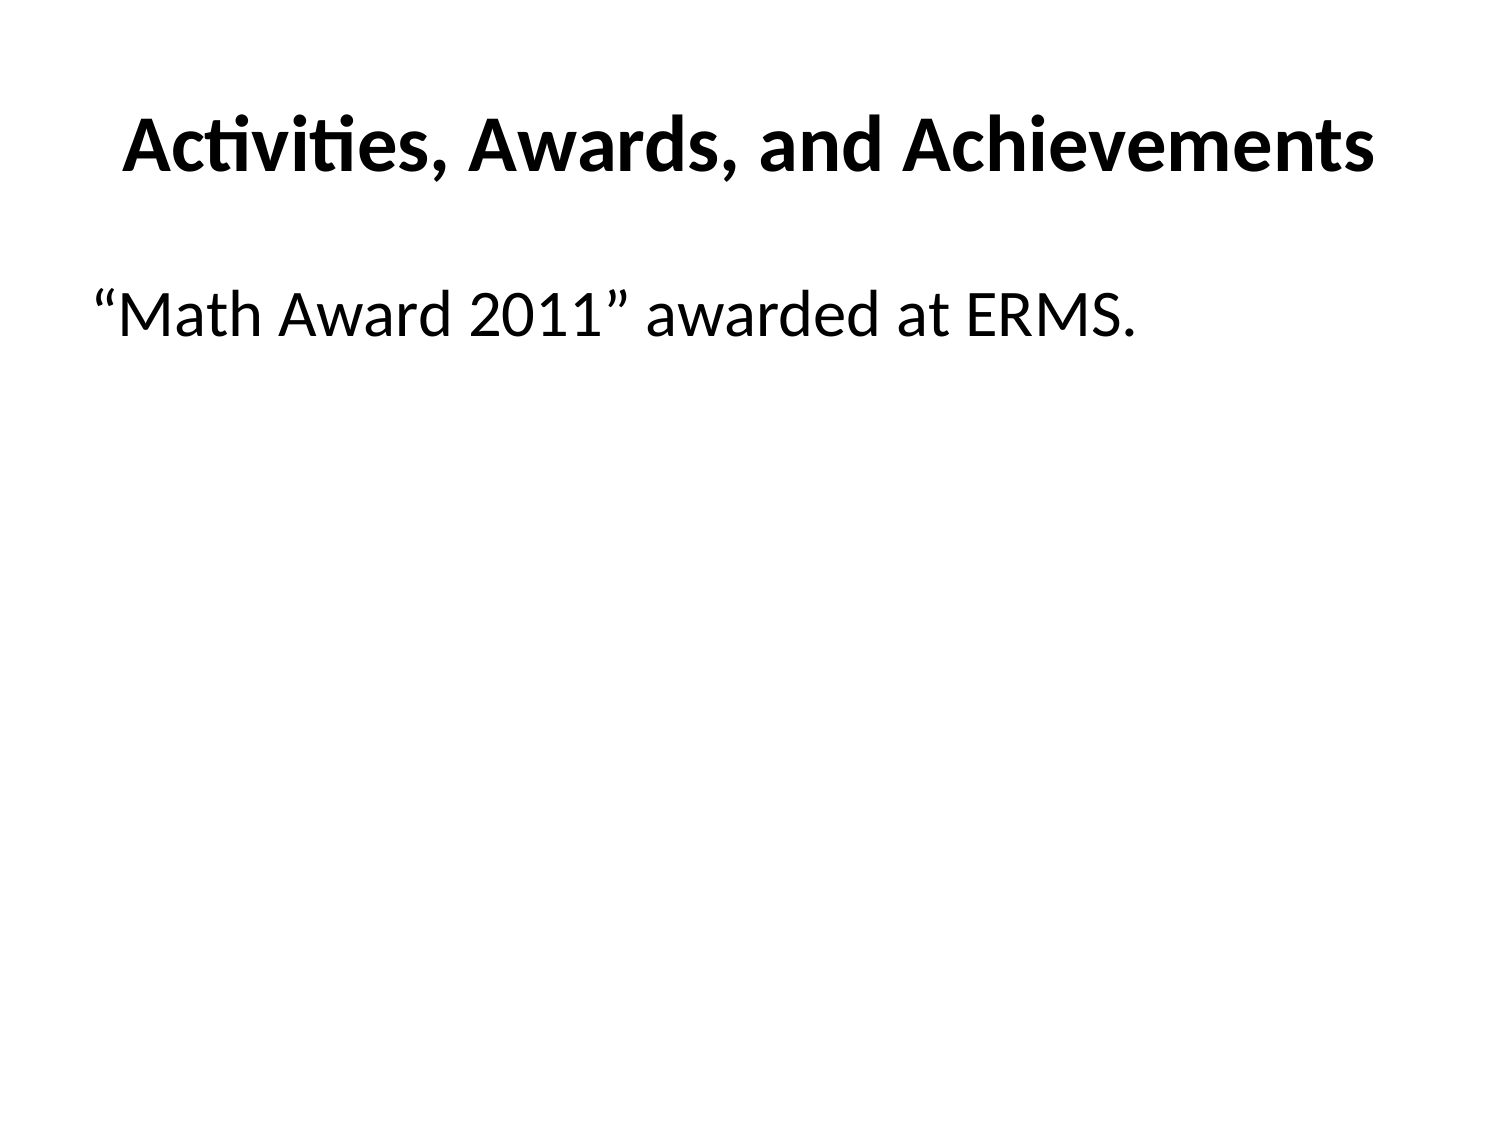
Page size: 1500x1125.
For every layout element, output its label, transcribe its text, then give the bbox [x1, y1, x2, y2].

title Activities, Awards, and Achievements [75, 45, 1425, 233]
list “Math Award 2011” awarded at ERMS. [75, 262, 1425, 1005]
